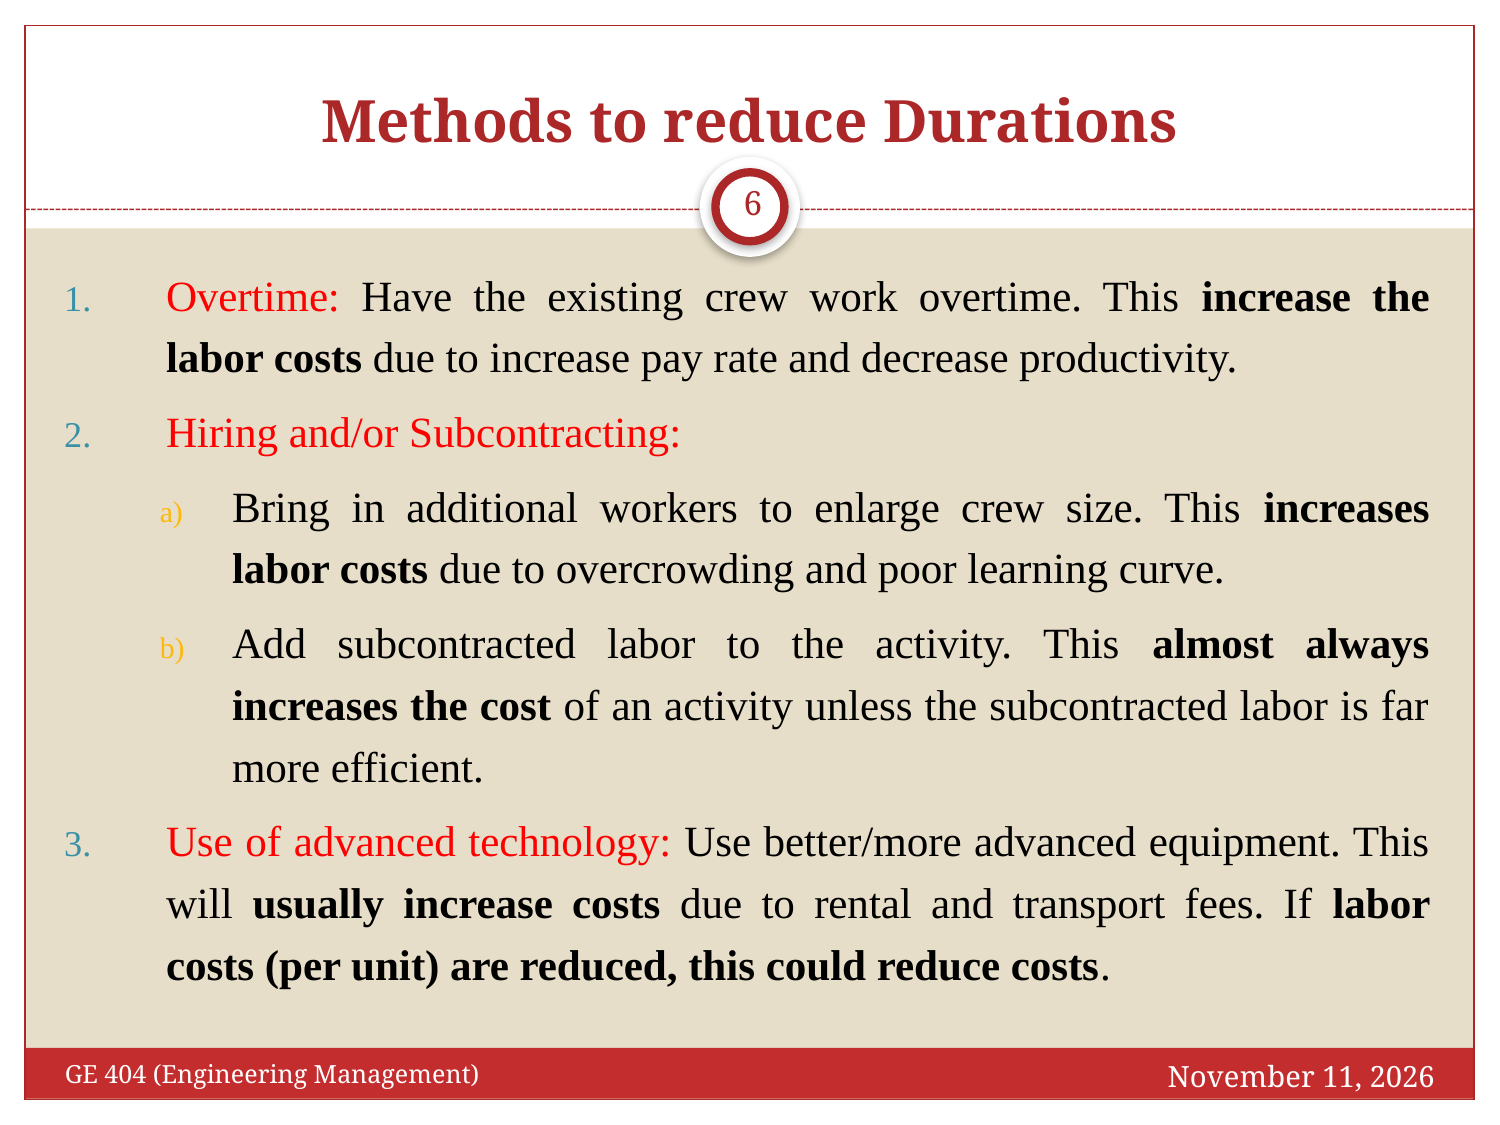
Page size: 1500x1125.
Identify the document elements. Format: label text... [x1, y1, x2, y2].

list Overtime: Have the existing crew work overtime. This increase the labor costs due to increase pay rate and decrease productivity. Hiring and/or Subcontracting: Bring in additional workers to enlarge crew size. This increases labor costs due to overcrowding and poor learning curve. Add subcontracted labor to the activity. This almost always increases the cost of an activity unless the subcontracted labor is far more efficient. Use of advanced technology: Use better/more advanced equipment. This will usually increase costs due to rental and transport fees. If labor costs (per unit) are reduced, this could reduce costs. [49, 250, 1445, 1001]
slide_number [950, 1050, 1450, 1111]
title Methods to reduce Durations [49, 37, 1450, 162]
footer GE 404 (Engineering Management) [50, 1051, 638, 1112]
slide_number 6 [715, 168, 791, 241]
